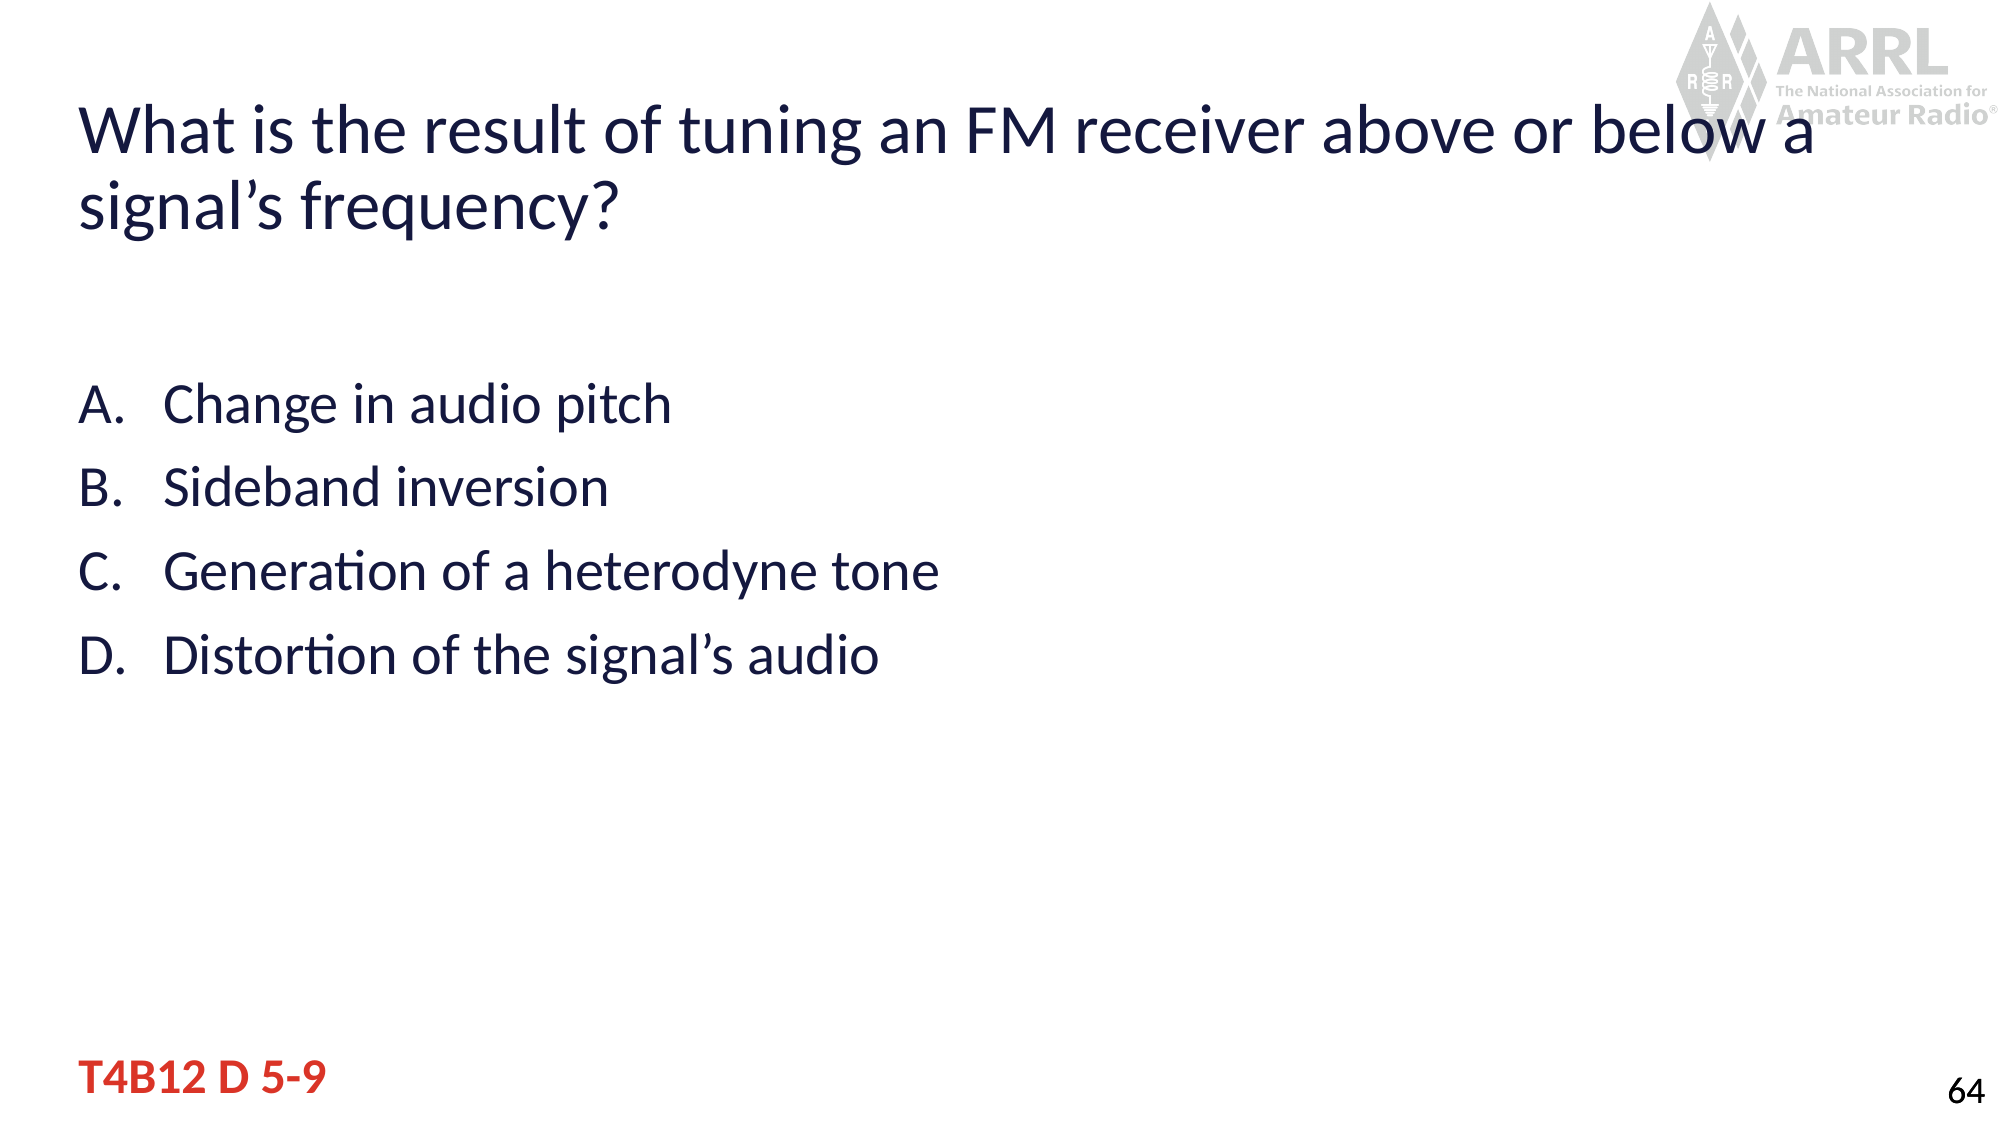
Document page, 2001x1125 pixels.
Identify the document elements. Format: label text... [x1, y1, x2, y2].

picture [1674, 0, 2000, 164]
title What is the result of tuning an FM receiver above or below a signal’s frequency? [63, 59, 1863, 278]
text_box T4B12 D 5-9 [63, 1036, 921, 1112]
list Change in audio pitch Sideband inversion Generation of a heterodyne tone Distortion of the signal’s audio [63, 365, 1863, 989]
